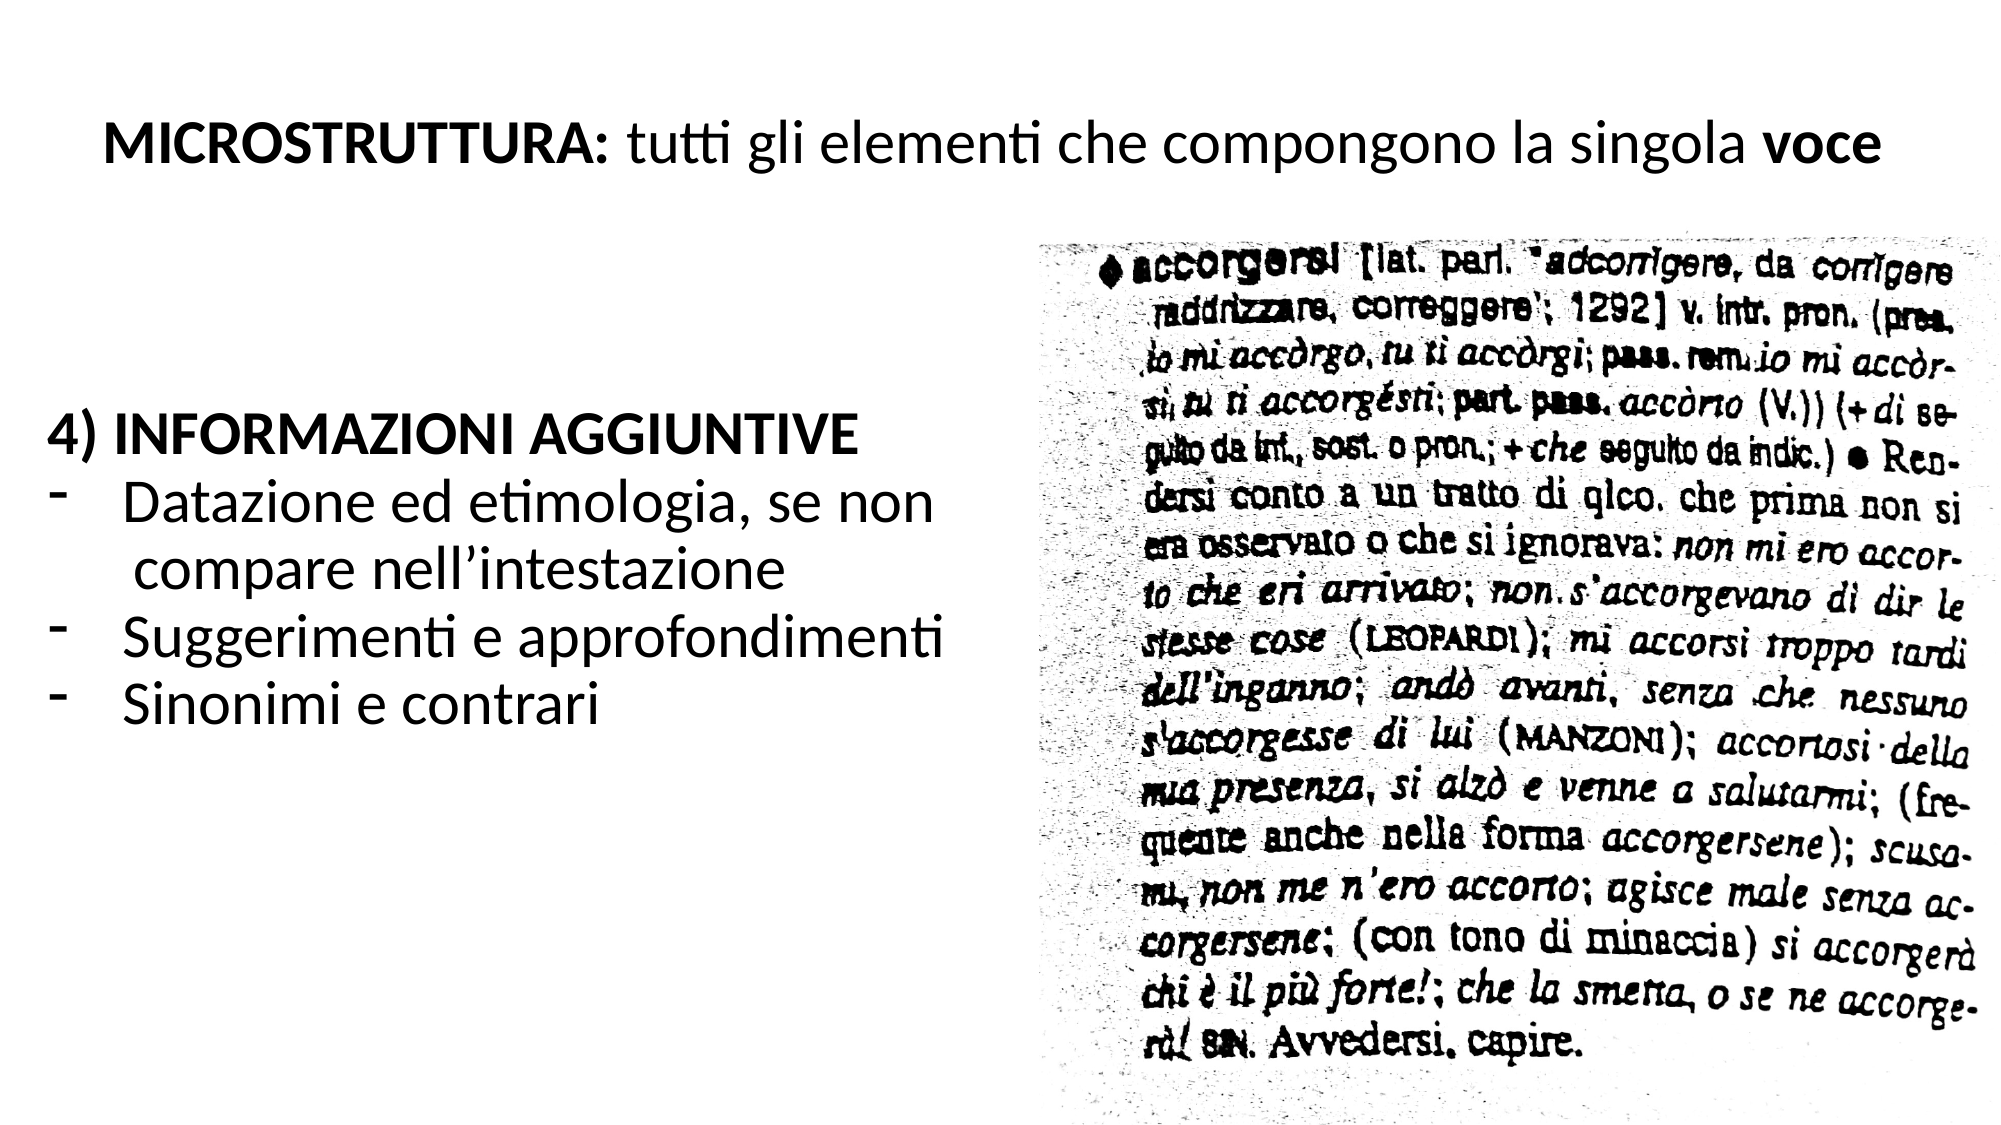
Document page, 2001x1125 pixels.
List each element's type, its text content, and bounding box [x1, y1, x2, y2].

text_box 4) INFORMAZIONI AGGIUNTIVE Datazione ed etimologia, se non compare nell’intestazione Suggerimenti e approfondimenti Sinonimi e contrari [33, 275, 1039, 864]
picture [1039, 185, 2000, 1125]
text_box MICROSTRUTTURA: tutti gli elementi che compongono la singola voce [47, 80, 1938, 207]
